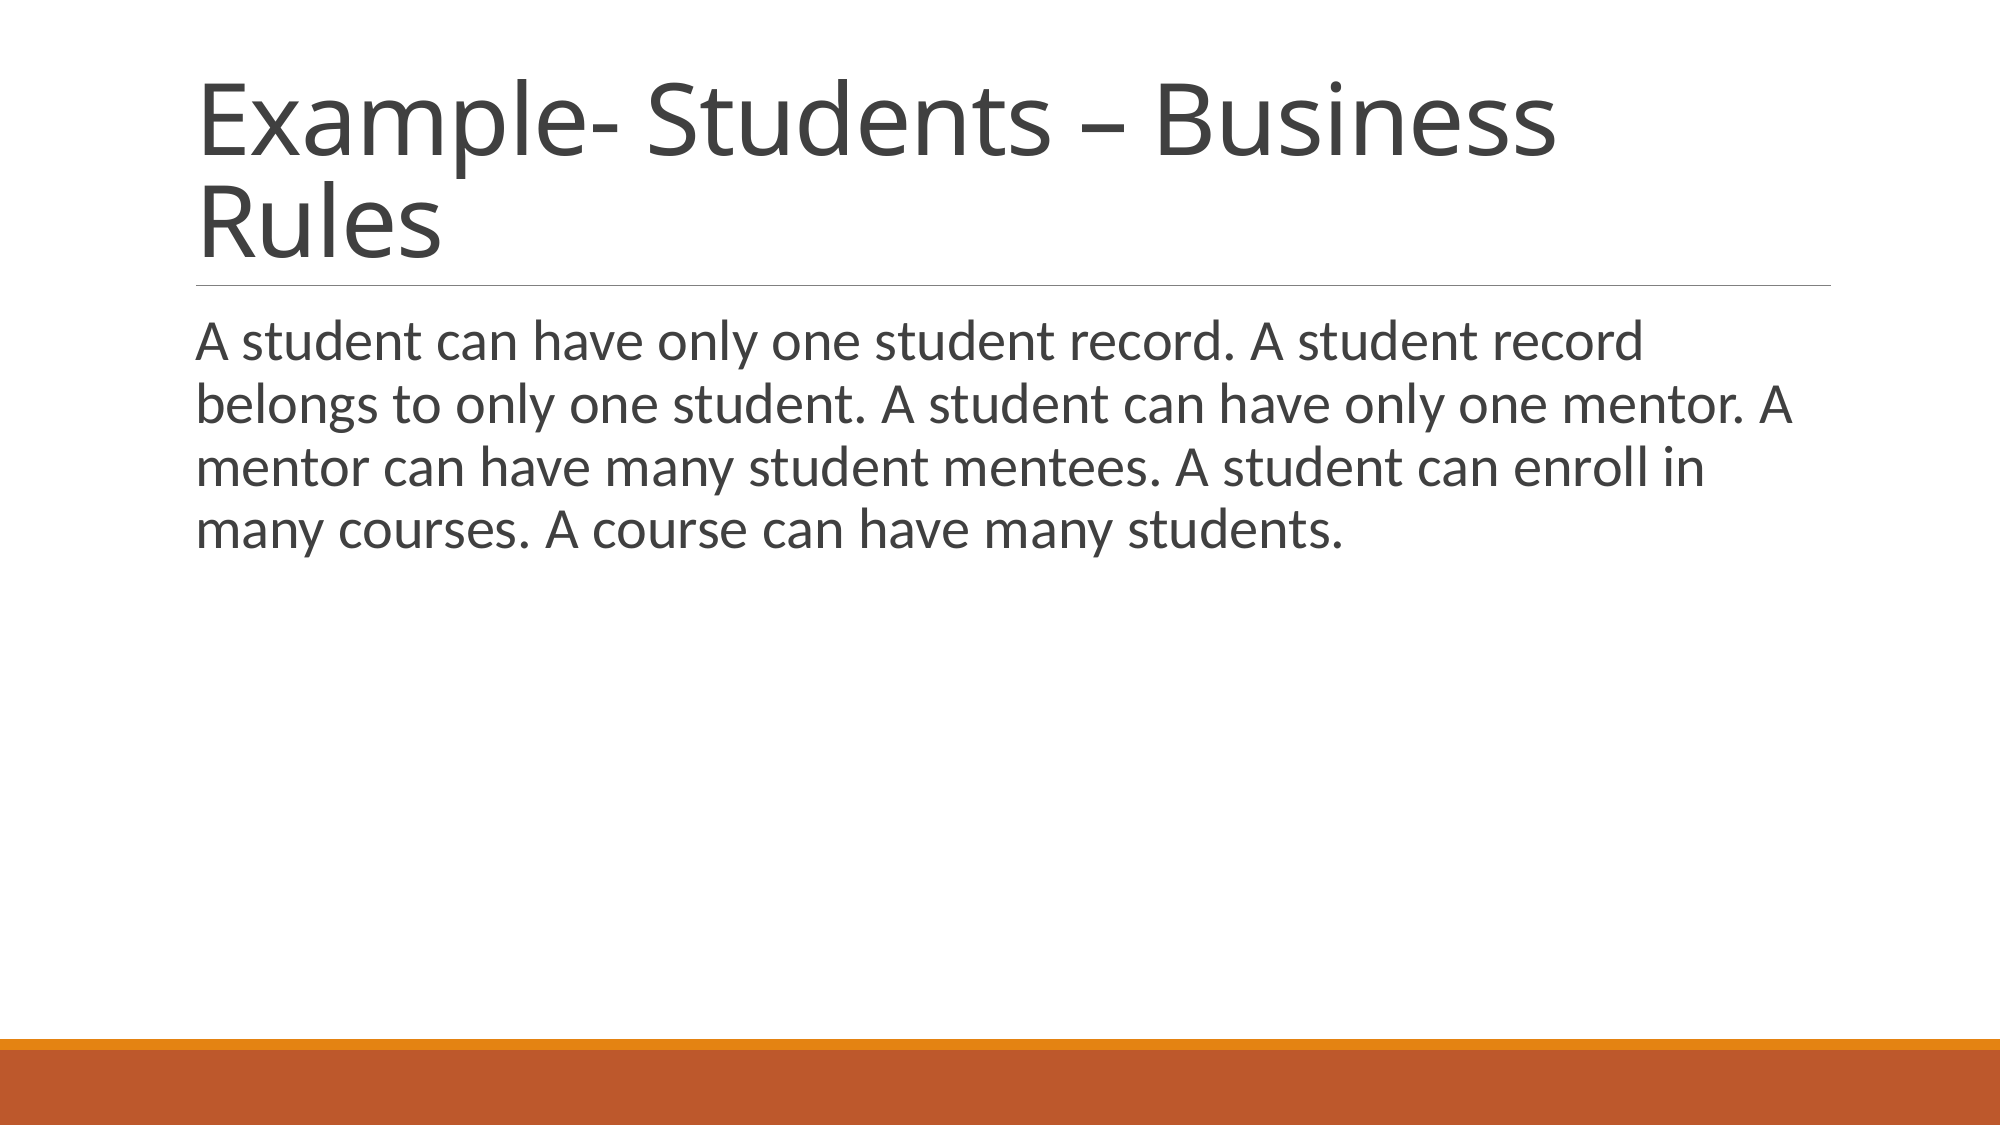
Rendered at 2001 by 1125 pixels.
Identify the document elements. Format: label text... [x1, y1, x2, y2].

list A student can have only one student record. A student record belongs to only one student. A student can have only one mentor. A mentor can have many student mentees. A student can enroll in many courses. A course can have many students. [180, 302, 1830, 963]
title Example- Students – Business Rules [180, 47, 1830, 285]
